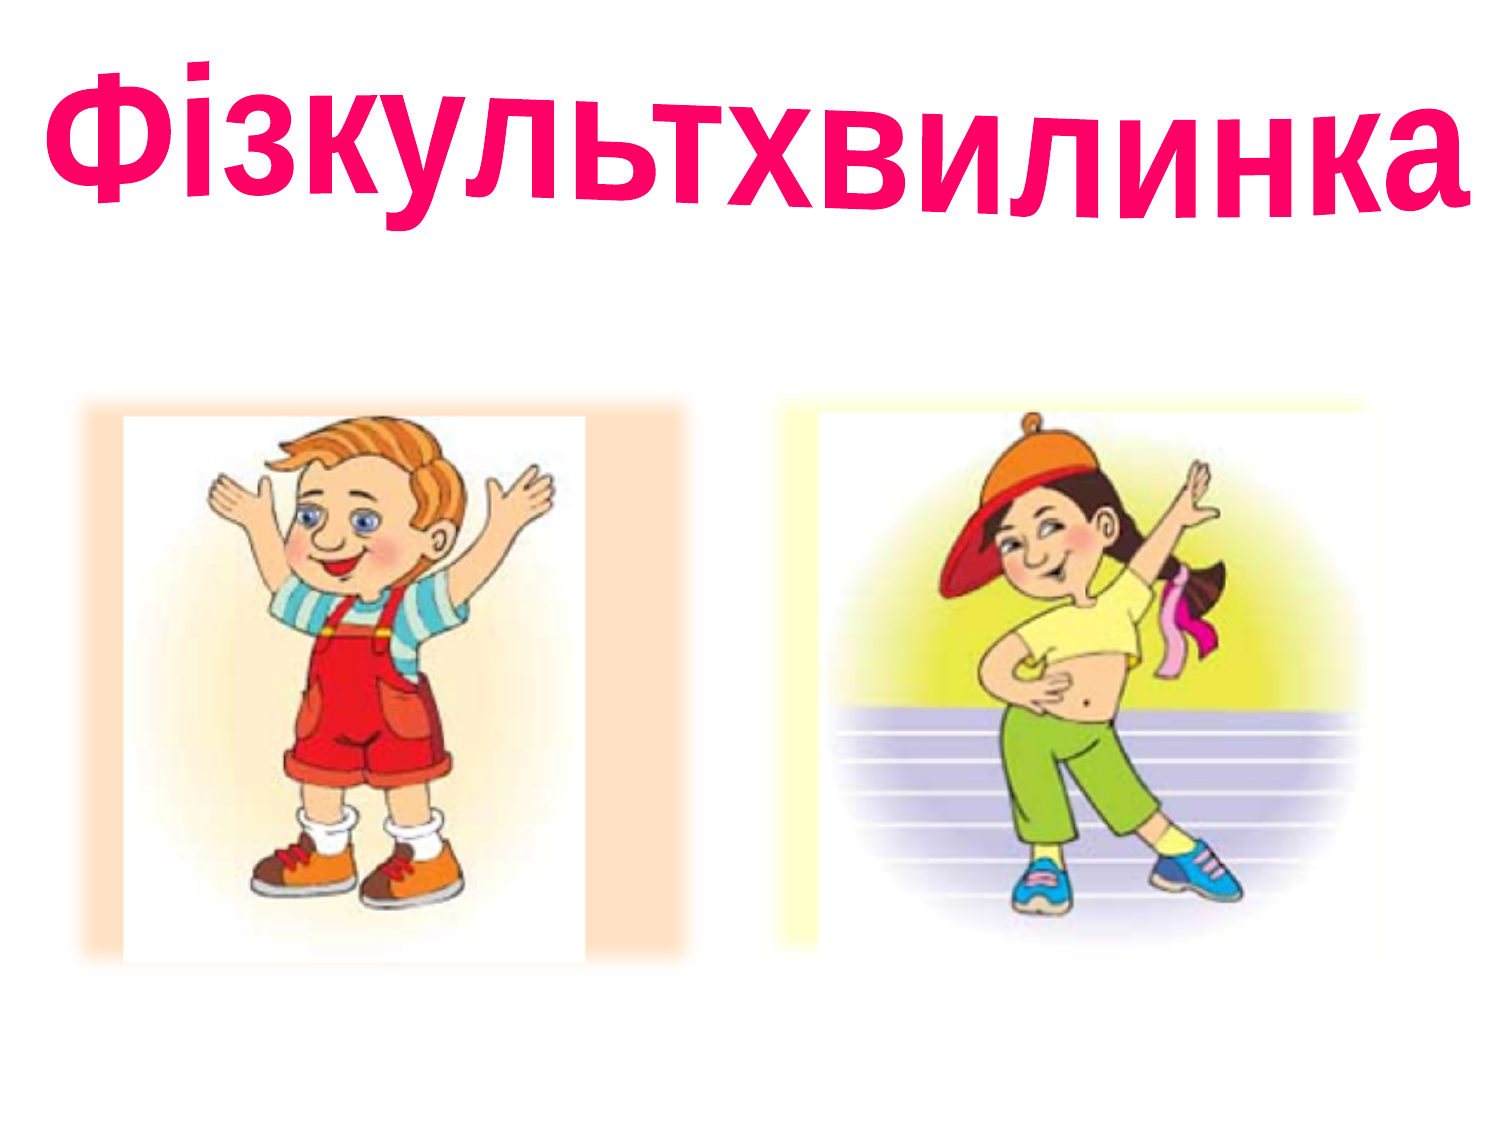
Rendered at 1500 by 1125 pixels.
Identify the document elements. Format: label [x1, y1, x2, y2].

picture [761, 385, 1383, 964]
picture [64, 385, 703, 977]
